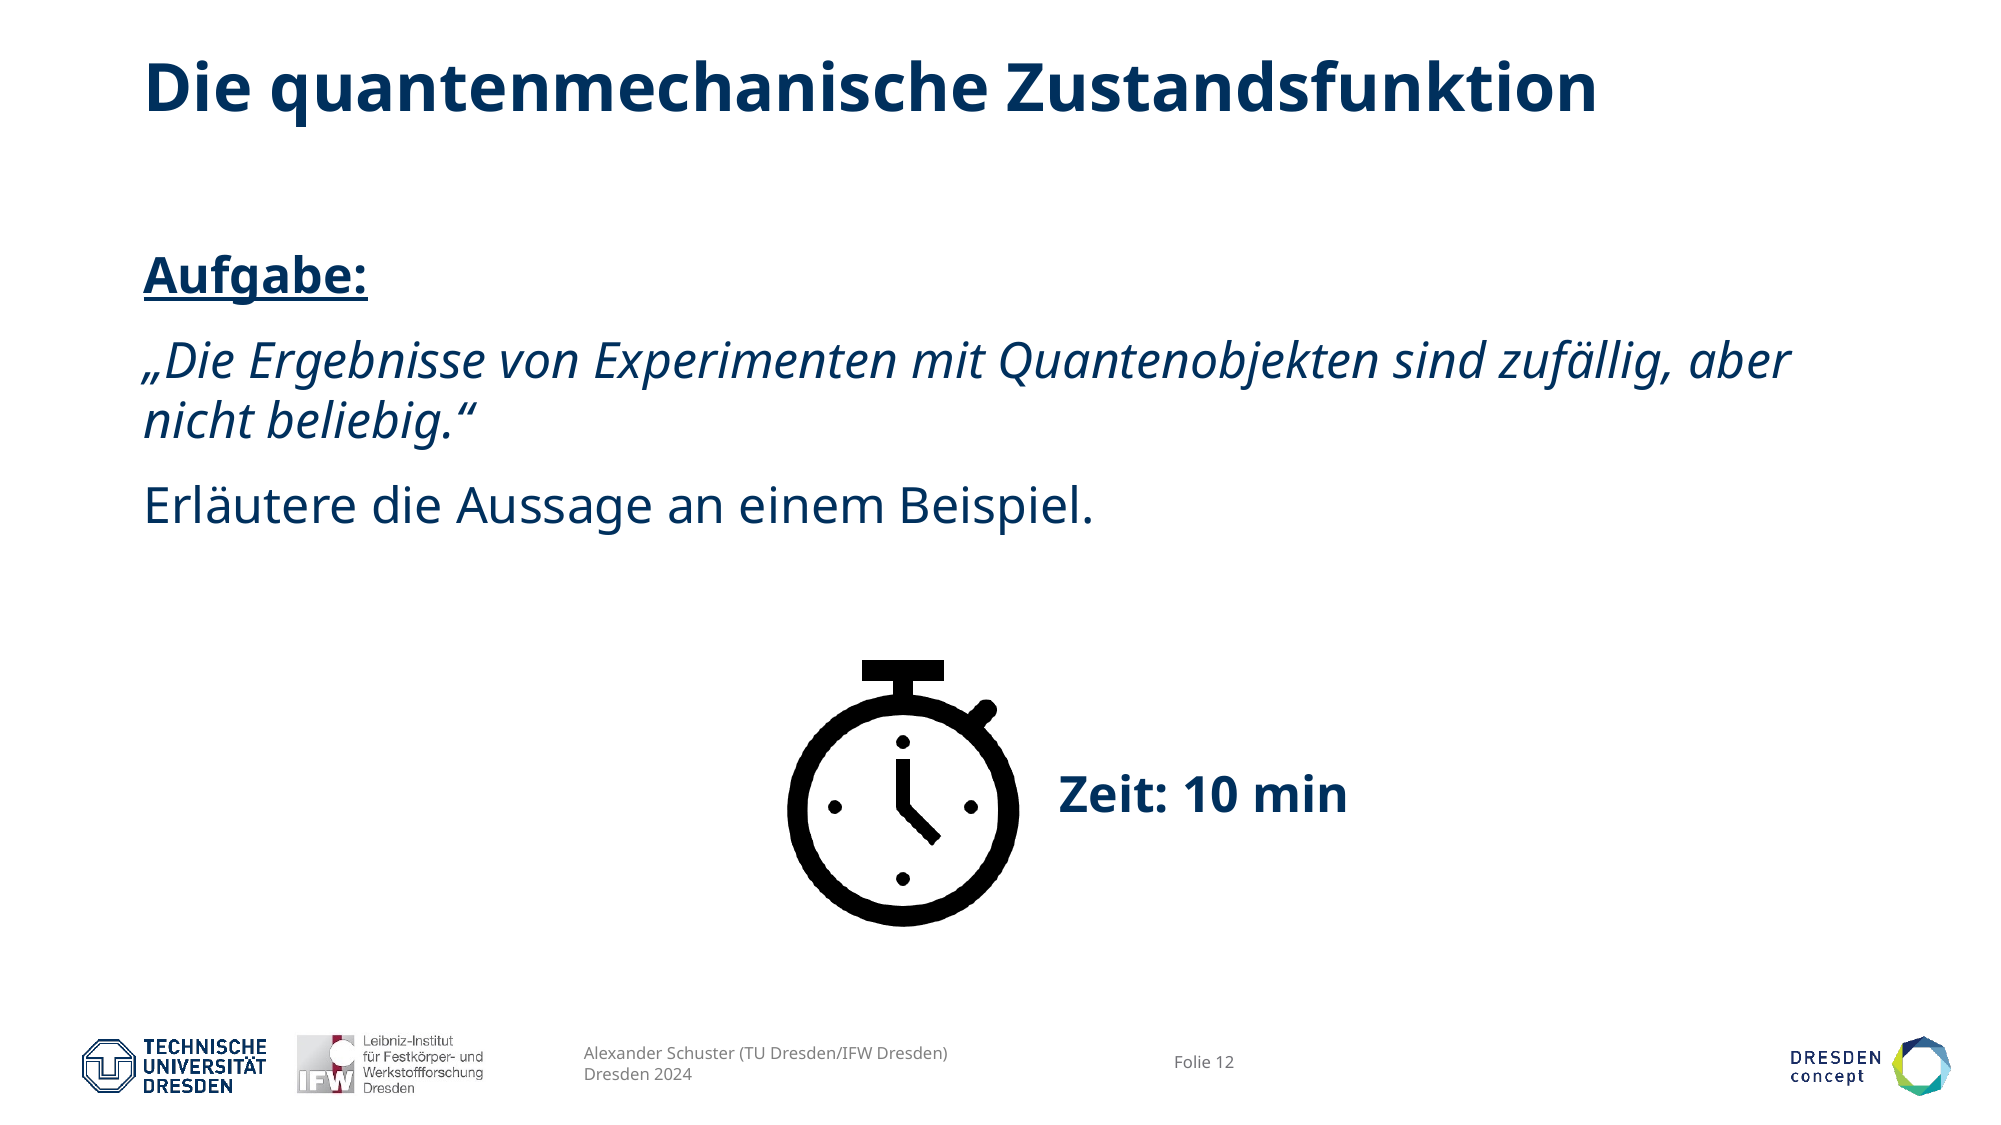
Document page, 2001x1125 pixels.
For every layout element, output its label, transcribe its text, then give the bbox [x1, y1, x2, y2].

text_box Zeit: 10 min [1066, 755, 1424, 831]
picture [82, 1039, 266, 1093]
picture [1791, 1036, 1951, 1096]
picture [739, 629, 1066, 957]
title Die quantenmechanische Zustandsfunktion [143, 45, 1880, 158]
picture [294, 1032, 486, 1096]
list Aufgabe: „Die Ergebnisse von Experimenten mit Quantenobjekten sind zufällig, aber nicht beliebig.“ Erläutere die Aussage an einem Beispiel. [143, 243, 1880, 957]
